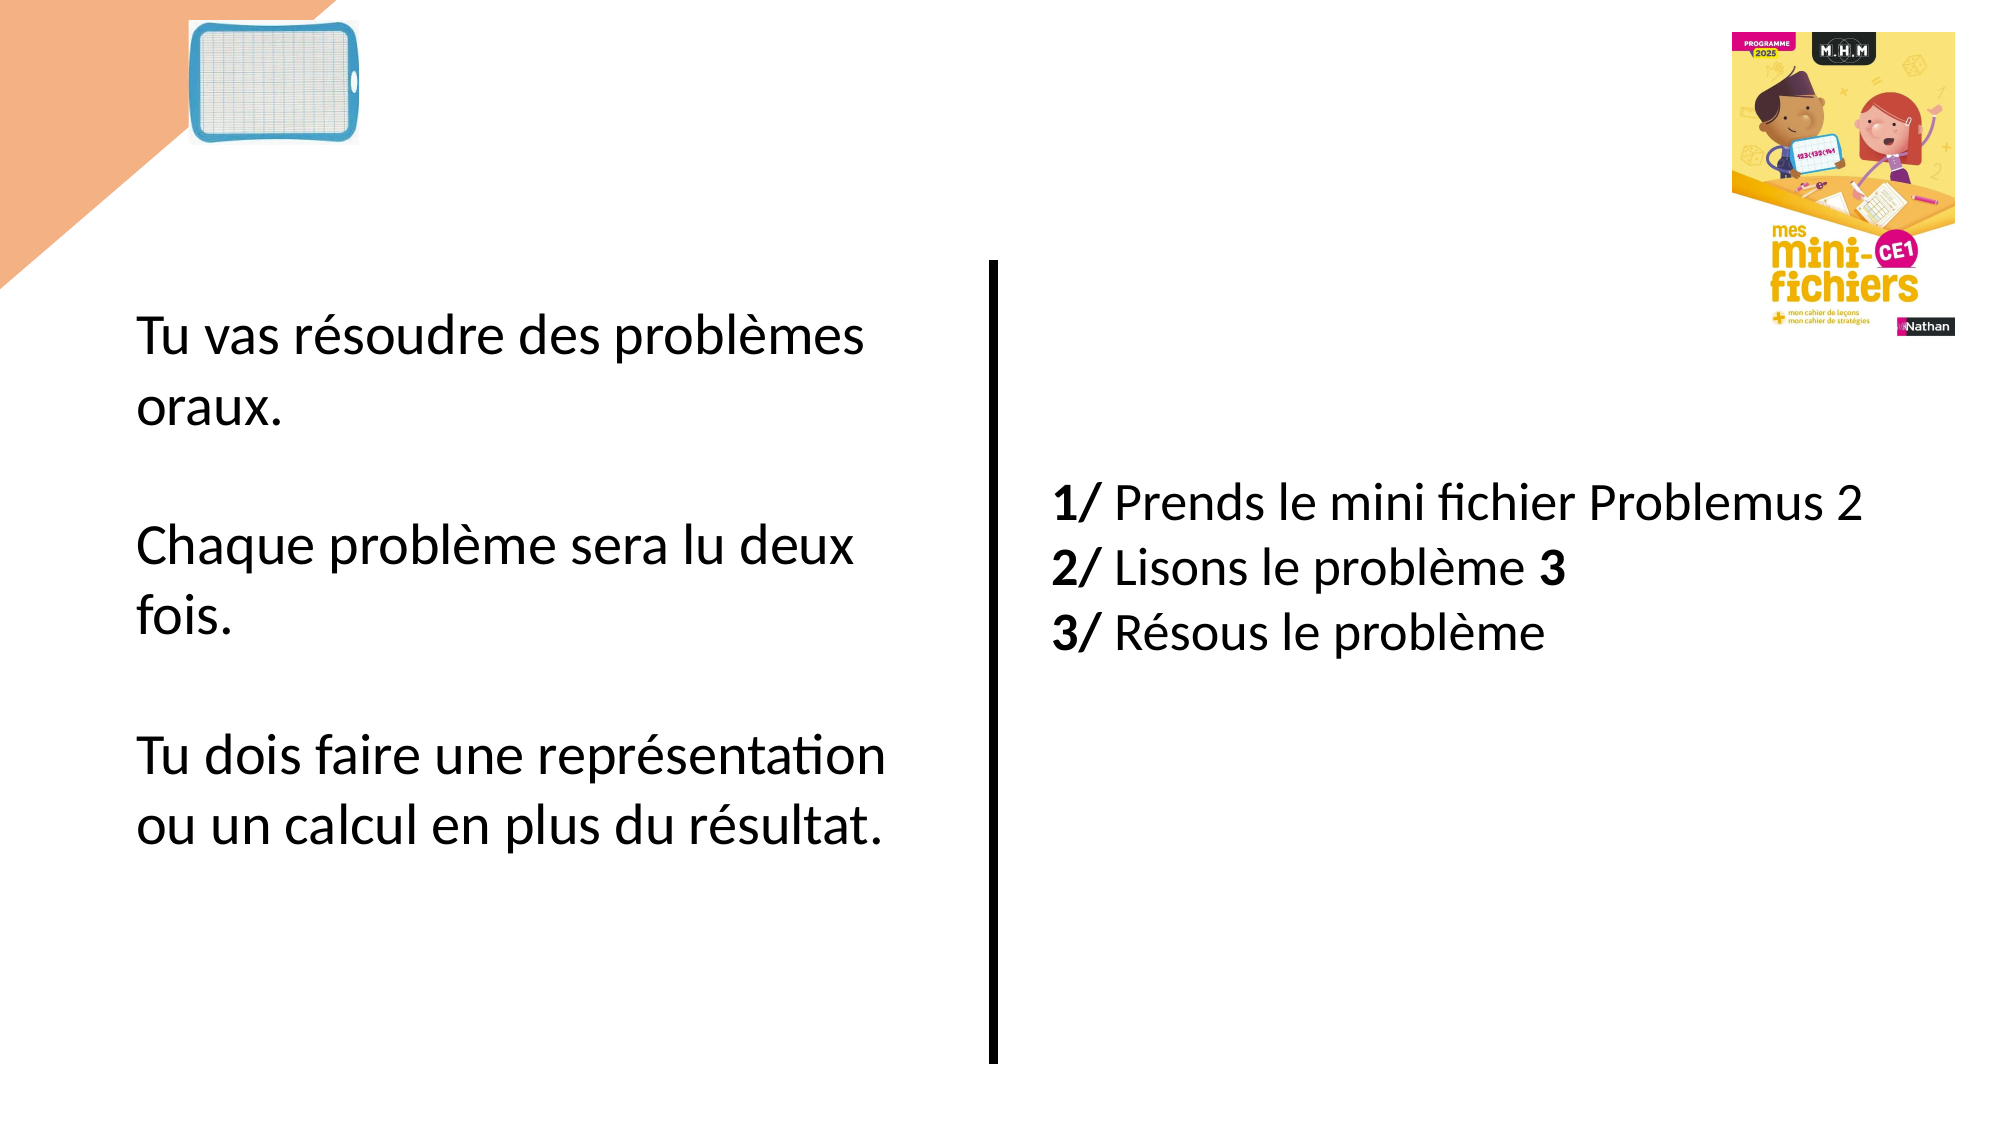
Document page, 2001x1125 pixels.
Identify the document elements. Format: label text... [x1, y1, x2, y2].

text_box Tu vas résoudre des problèmes oraux. Chaque problème sera lu deux fois. Tu dois faire une représentation ou un calcul en plus du résultat. [121, 289, 906, 864]
picture [1732, 32, 1955, 343]
picture [188, 20, 360, 145]
text_box [0, 0, 337, 290]
text_box 1/ Prends le mini fichier Problemus 2 2/ Lisons le problème 3 3/ Résous le problème [1036, 458, 1957, 669]
